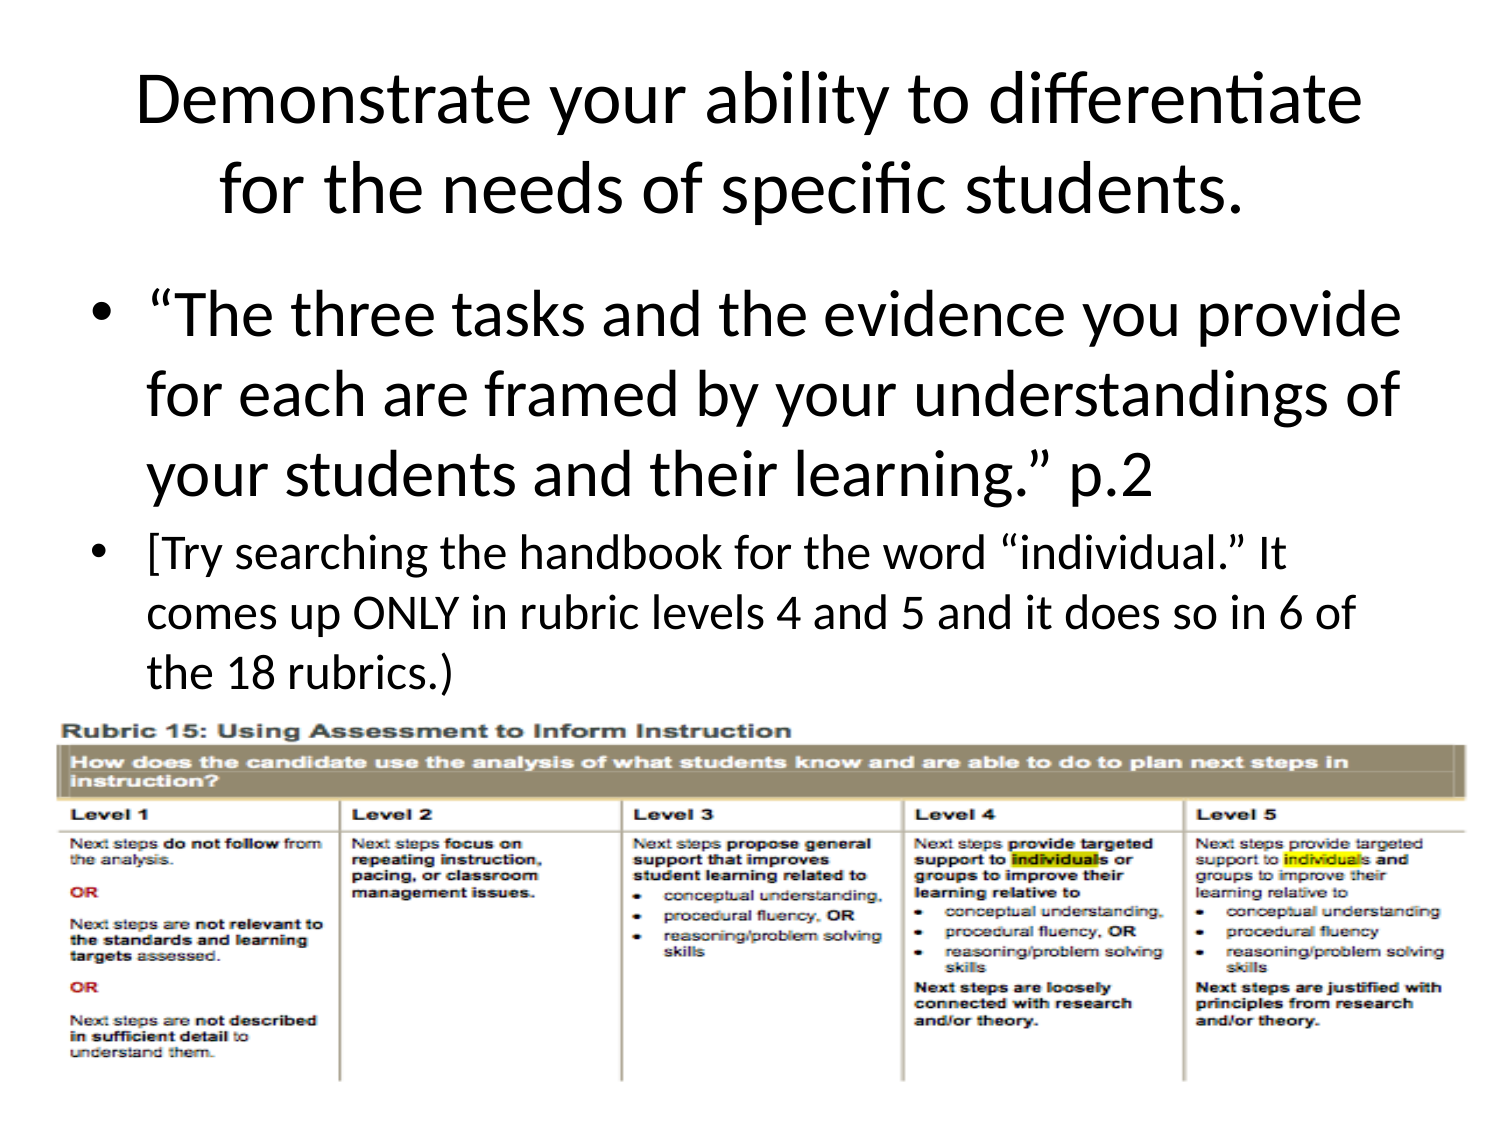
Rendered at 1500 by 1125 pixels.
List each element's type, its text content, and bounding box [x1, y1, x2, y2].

picture [48, 715, 1480, 1089]
title Demonstrate your ability to differentiate for the needs of specific students. [75, 45, 1425, 233]
list “The three tasks and the evidence you provide for each are framed by your understandings of your students and their learning.” p.2 [Try searching the handbook for the word “individual.” It comes up ONLY in rubric levels 4 and 5 and it does so in 6 of the 18 rubrics.) [75, 262, 1425, 714]
